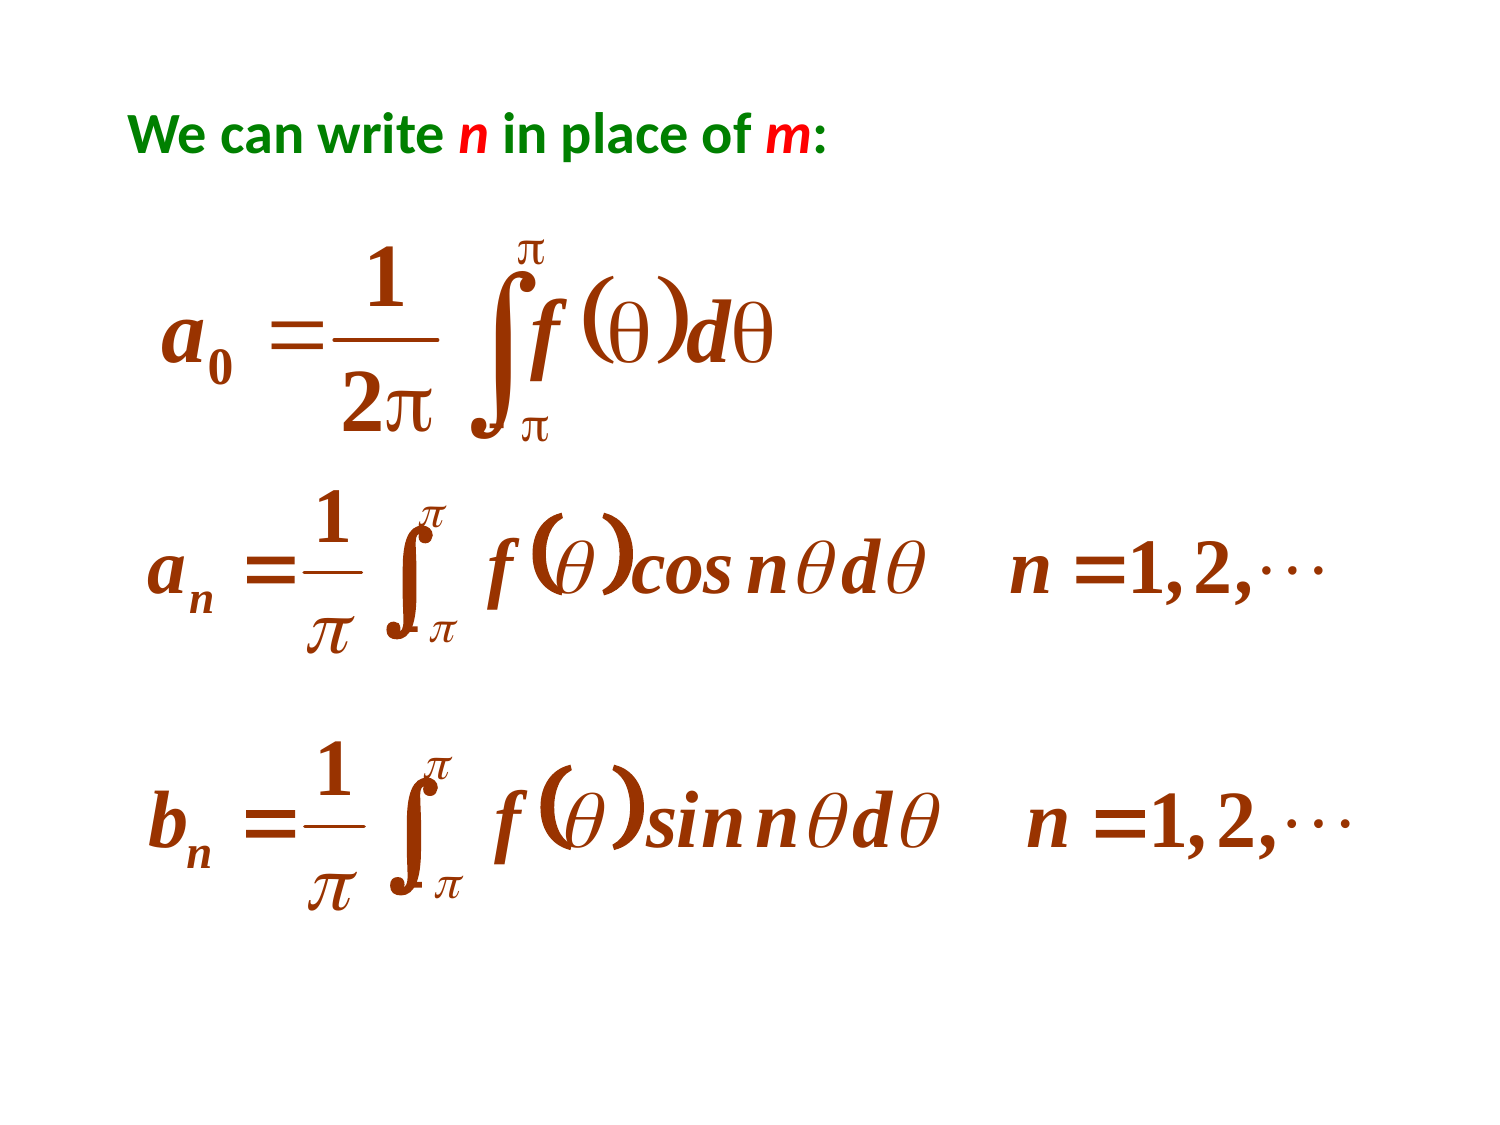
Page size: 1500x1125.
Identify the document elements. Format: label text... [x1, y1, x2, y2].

text_box We can write n in place of m: [112, 87, 1063, 173]
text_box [137, 462, 1337, 668]
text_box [149, 212, 788, 455]
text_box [137, 712, 1362, 925]
